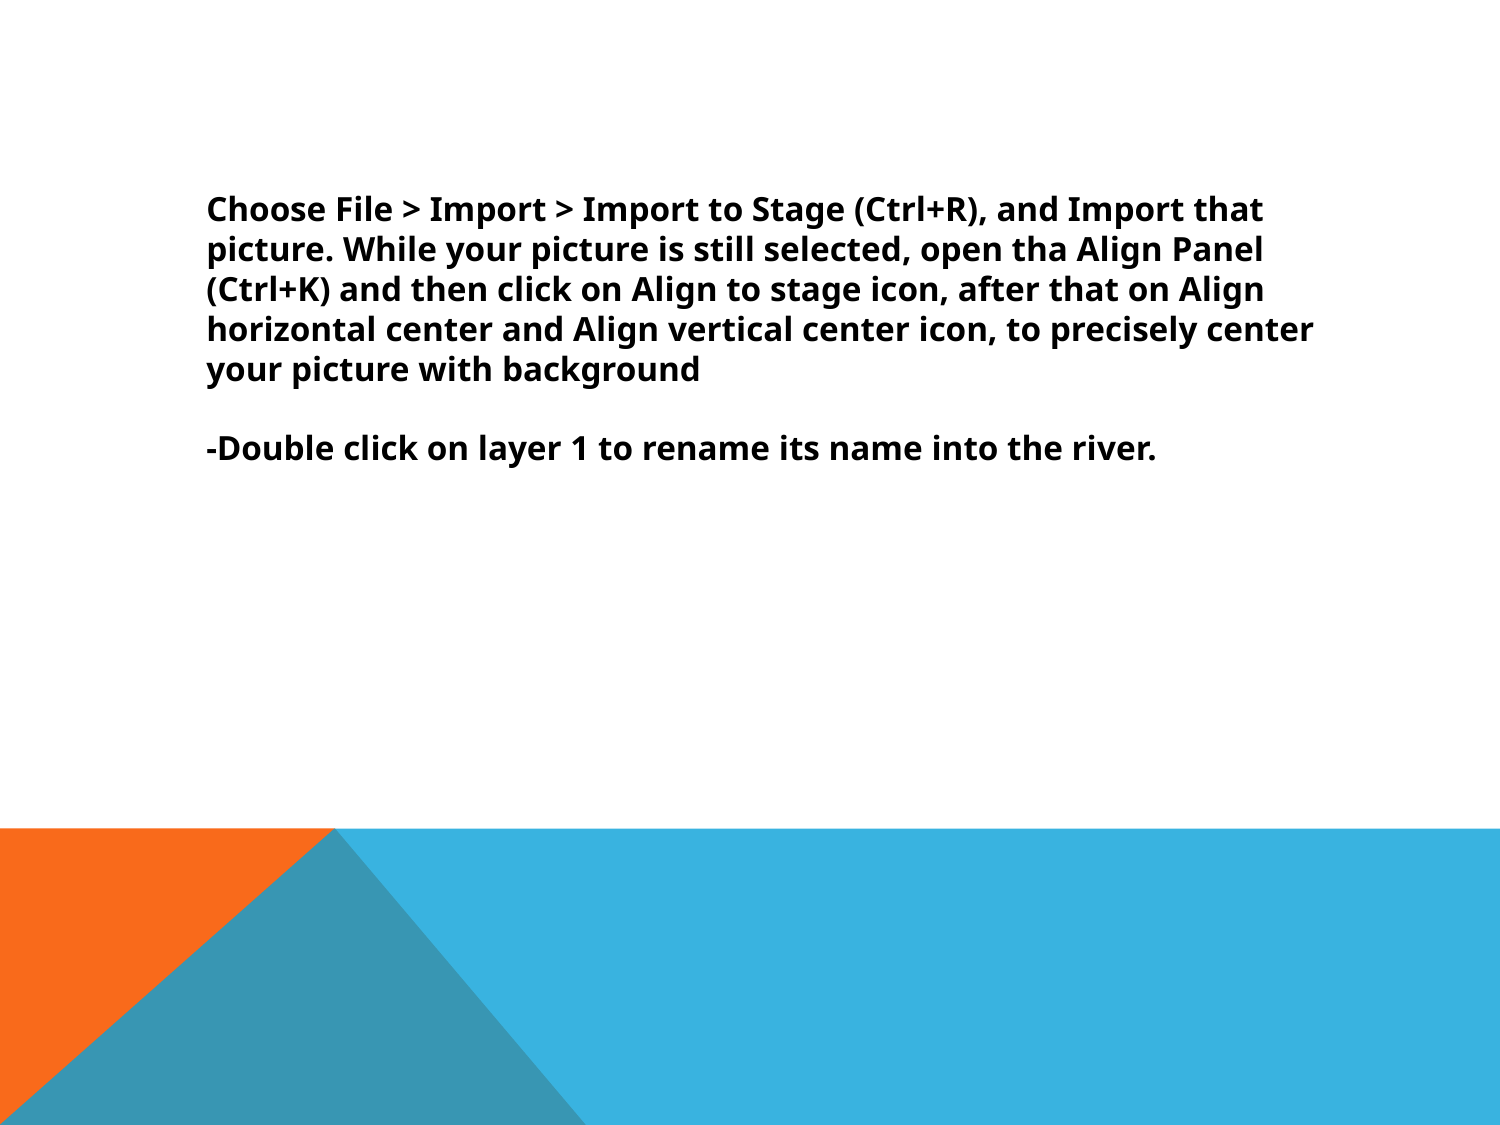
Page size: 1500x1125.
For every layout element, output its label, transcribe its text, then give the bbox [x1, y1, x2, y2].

list Choose File > Import > Import to Stage (Ctrl+R), and Import that picture. While your picture is still selected, open tha Align Panel (Ctrl+K) and then click on Align to stage icon, after that on Align horizontal center and Align vertical center icon, to precisely center your picture with background -Double click on layer 1 to rename its name into the river. [135, 180, 1369, 768]
